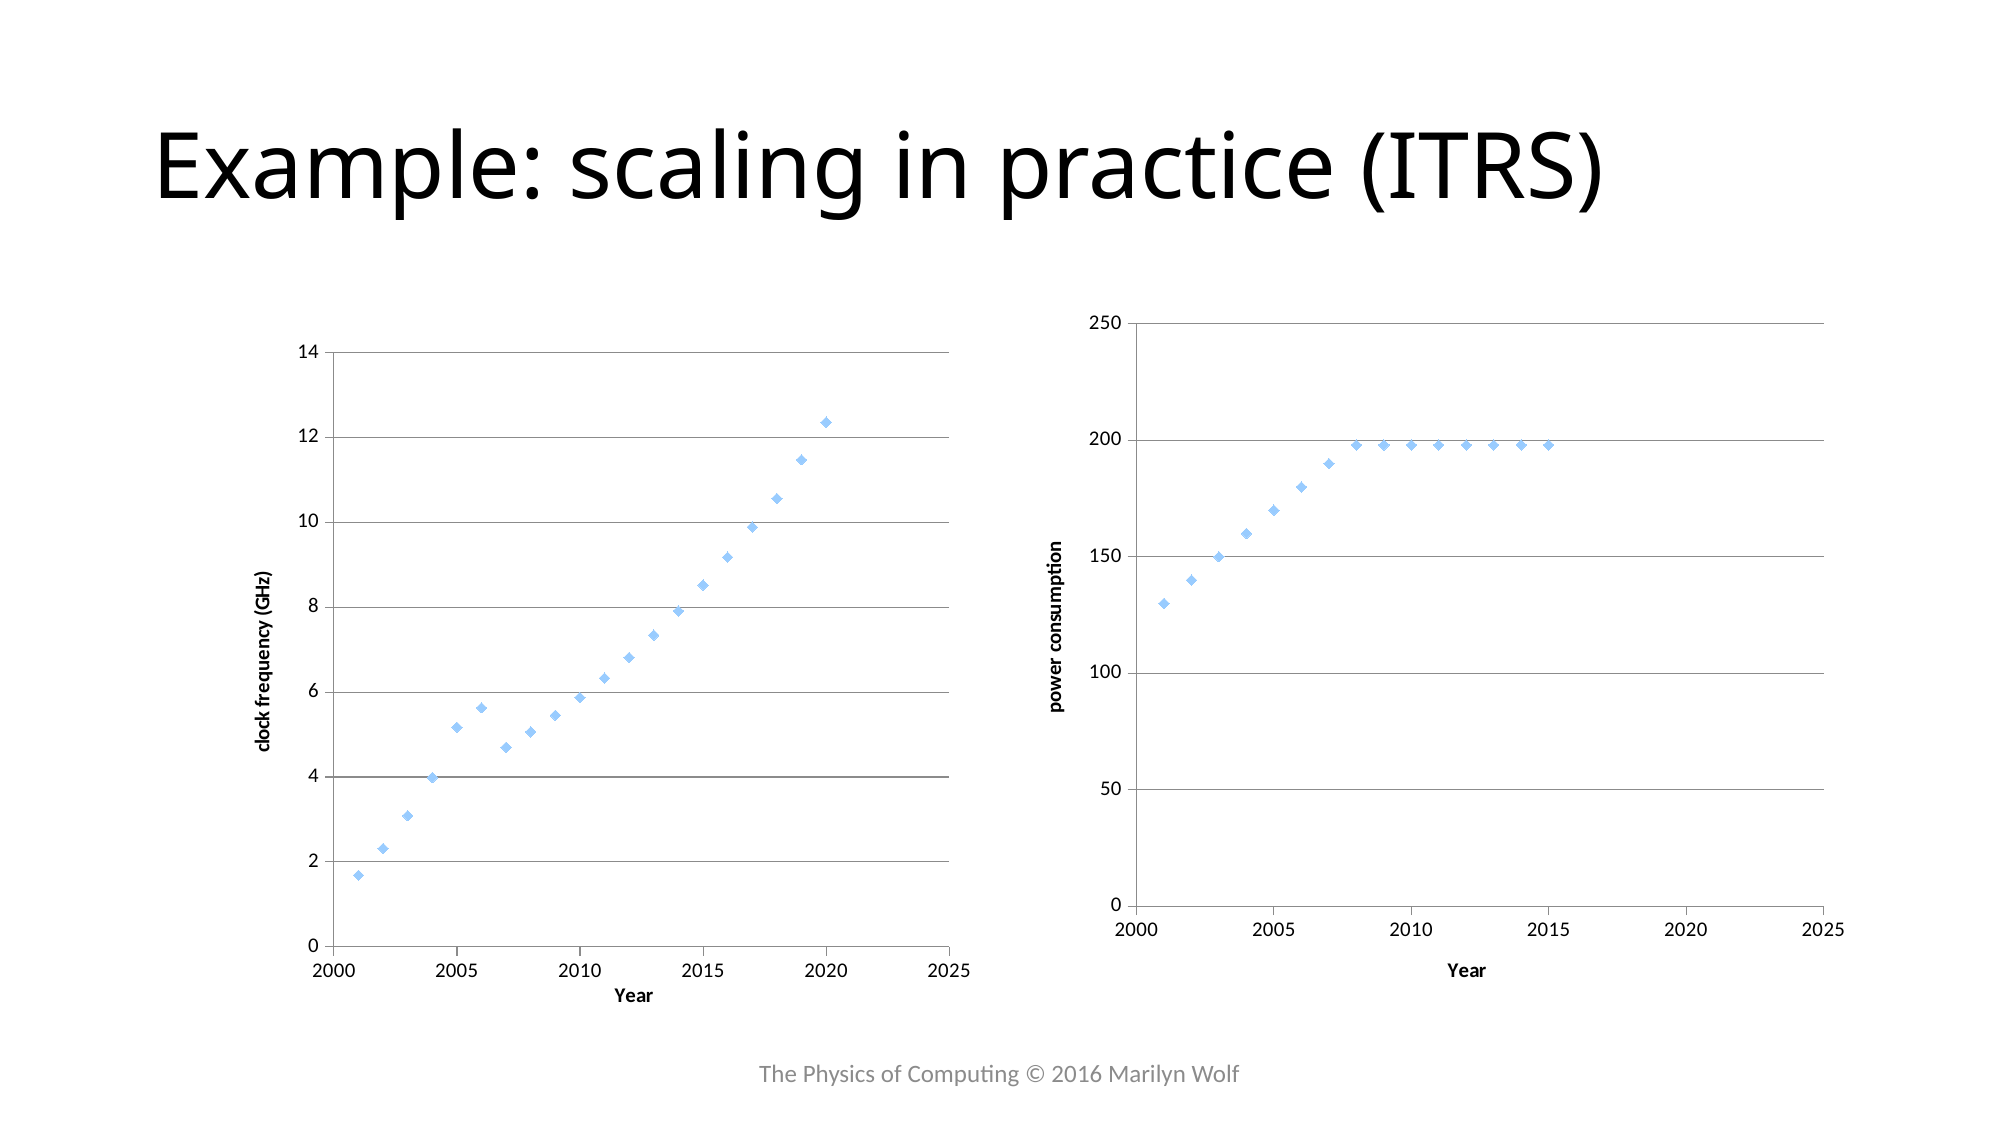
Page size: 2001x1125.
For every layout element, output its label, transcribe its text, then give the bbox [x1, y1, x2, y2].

chart [137, 299, 988, 1014]
footer The Physics of Computing © 2016 Marilyn Wolf [662, 1042, 1338, 1103]
chart [1012, 299, 1863, 1014]
title Example: scaling in practice (ITRS) [137, 59, 1863, 278]
